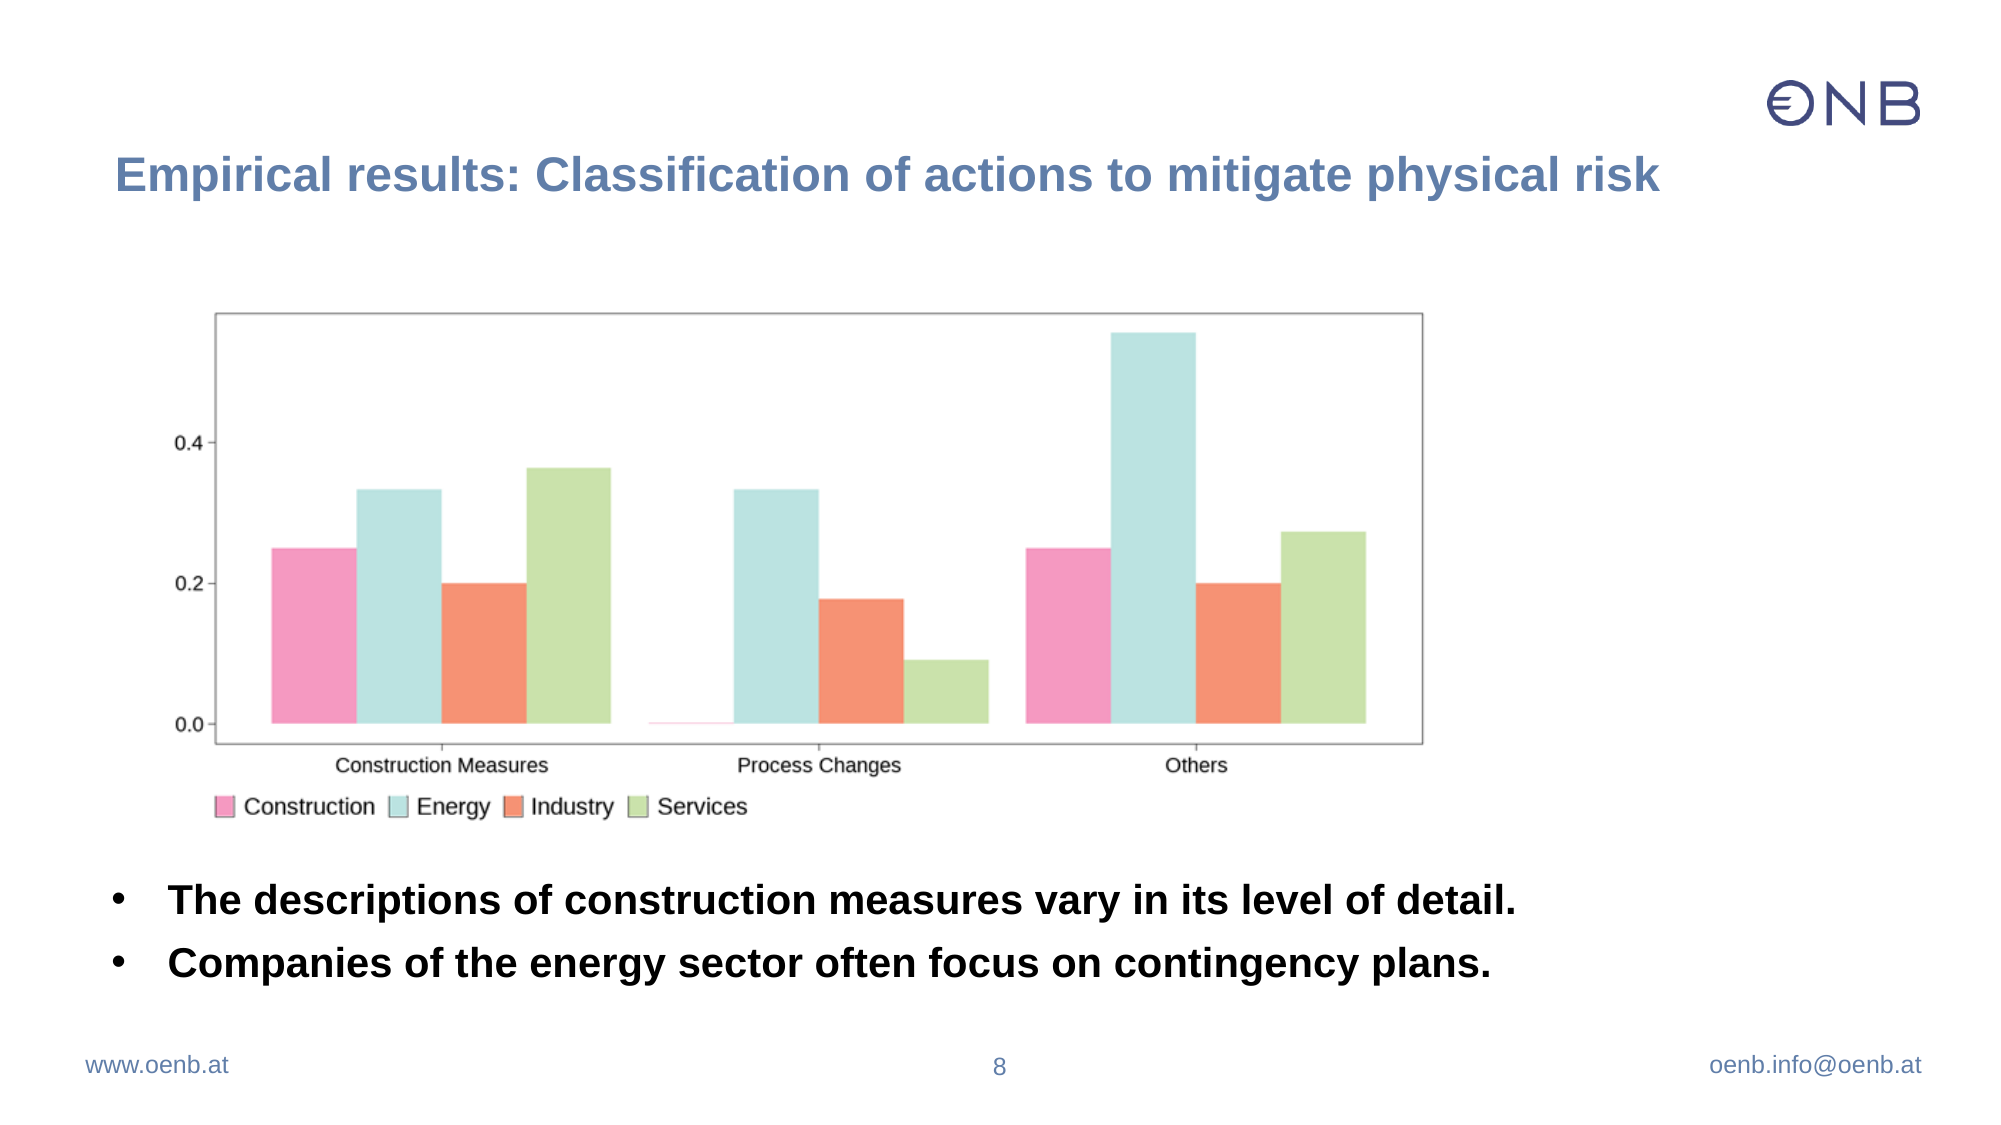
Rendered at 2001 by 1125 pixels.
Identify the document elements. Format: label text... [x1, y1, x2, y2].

picture [149, 290, 1450, 852]
text_box The descriptions of construction measures vary in its level of detail. Companies of the energy sector often focus on contingency plans. [96, 865, 1871, 1059]
title Empirical results: Classification of actions to mitigate physical risk [99, 137, 1900, 209]
picture [1767, 80, 1920, 126]
slide_number 8 [822, 1059, 1178, 1089]
